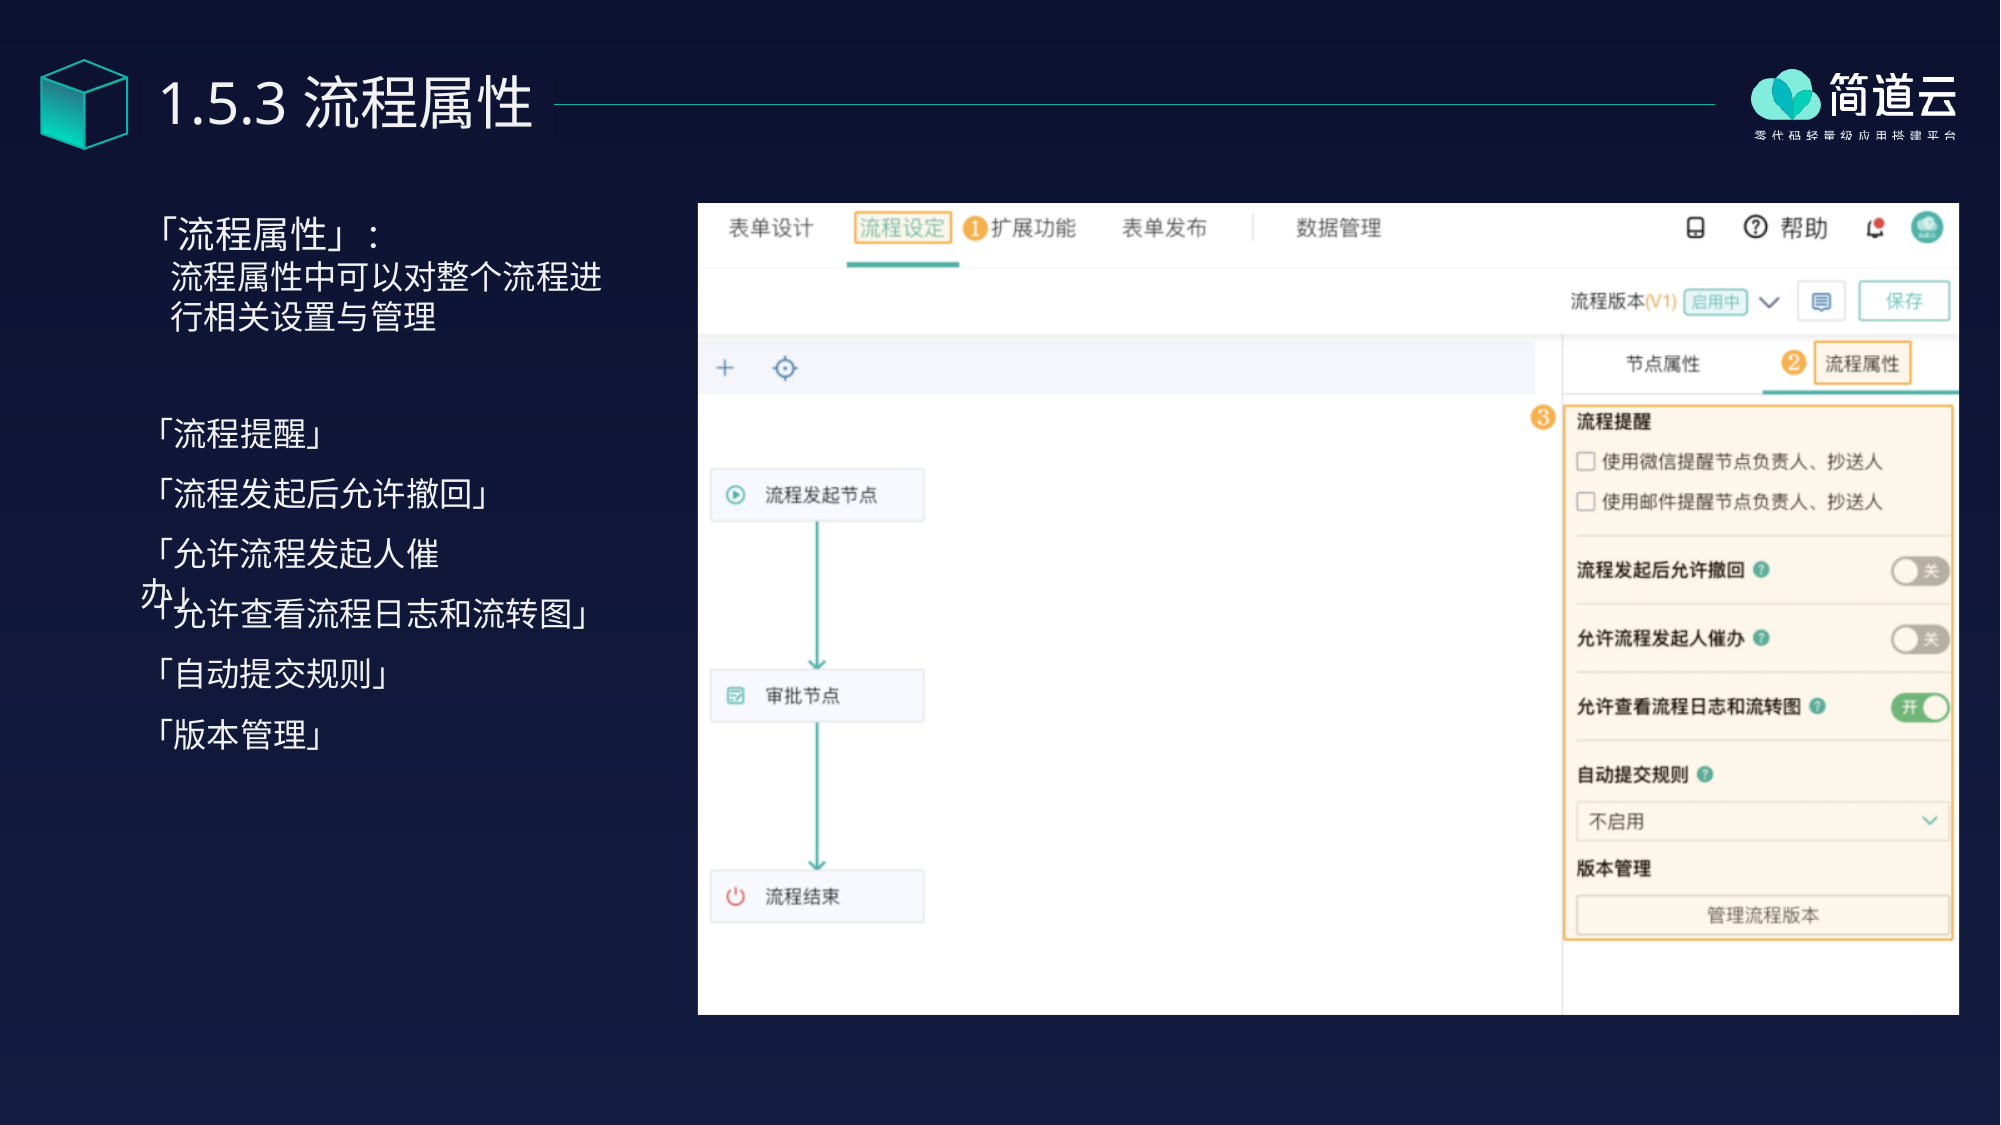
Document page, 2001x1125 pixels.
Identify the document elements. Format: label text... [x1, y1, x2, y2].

text_box 1.5.3流程属性 [142, 58, 554, 144]
text_box 「流程发起后允许撤回」 [125, 465, 559, 521]
text_box 「流程属性」： 流程属性中可以对整个流程进 行相关设置与管理 [125, 203, 621, 344]
text_box 「允许流程发起人催办」 [125, 526, 502, 586]
text_box 「版本管理」 [125, 706, 394, 761]
text_box 「流程提醒」 [125, 405, 475, 461]
text_box 「允许查看流程日志和流转图」 [125, 586, 621, 641]
text_box 「自动提交规则」 [125, 646, 452, 701]
picture [697, 203, 1960, 1016]
